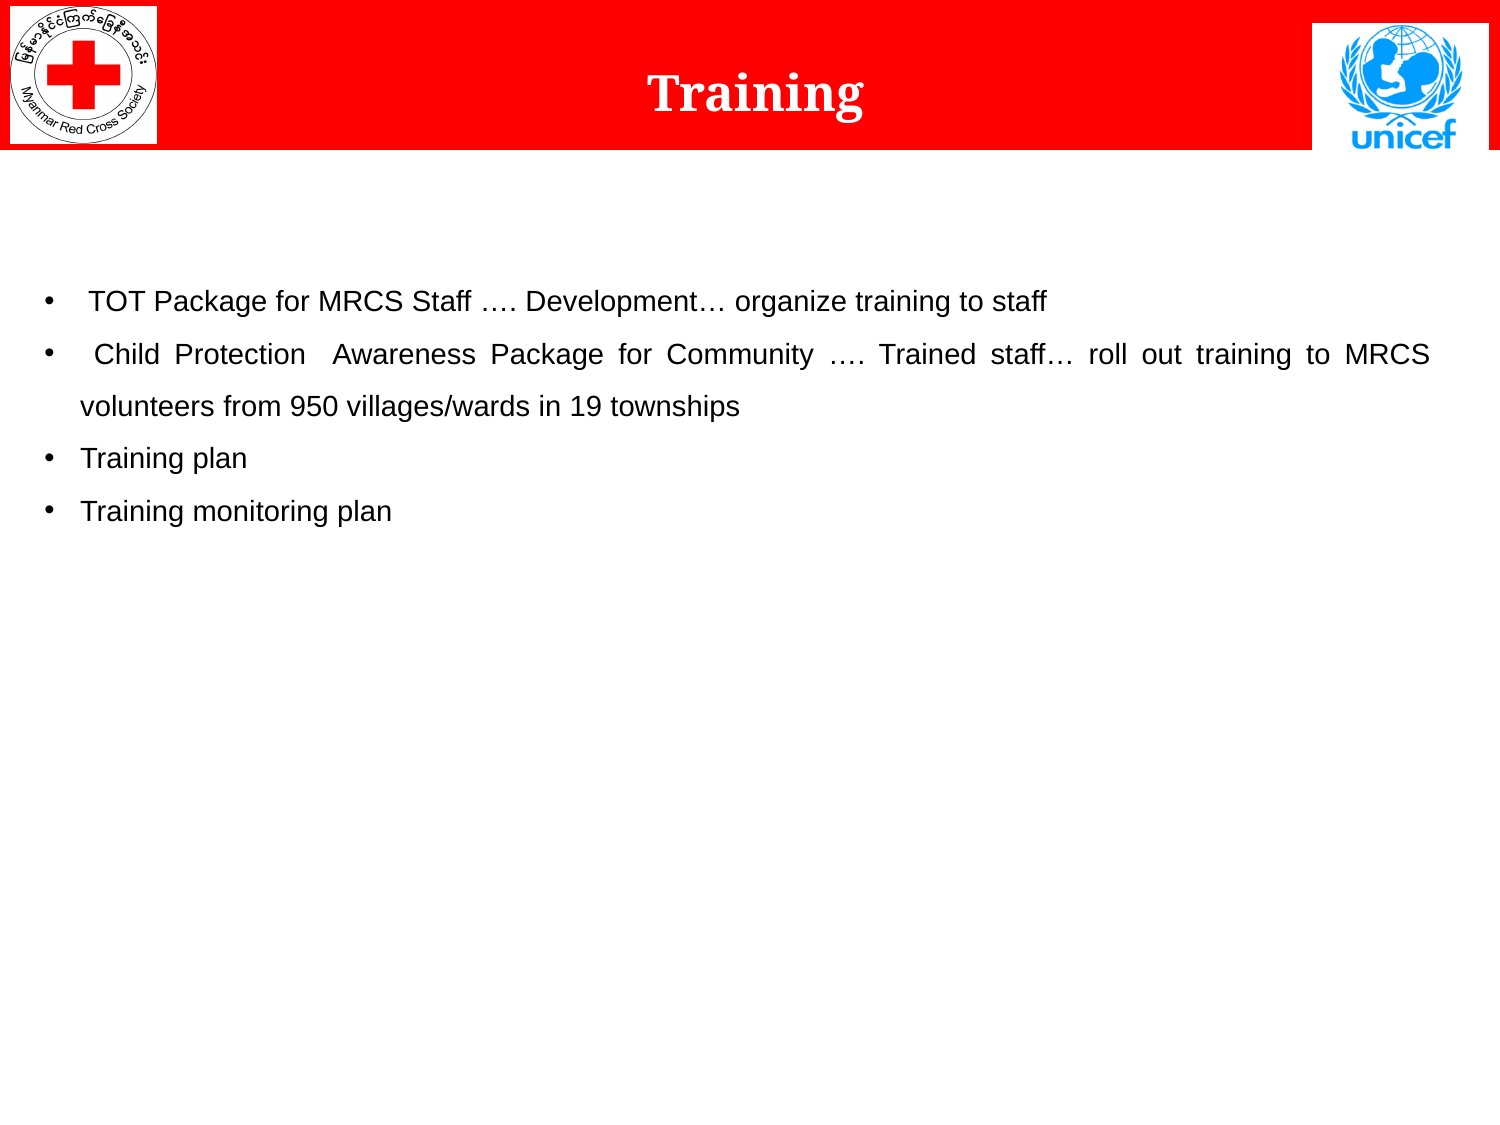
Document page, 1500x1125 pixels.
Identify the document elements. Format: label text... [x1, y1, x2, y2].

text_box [0, 0, 1500, 150]
text_box TOT Package for MRCS Staff …. Development… organize training to staff Child Protection Awareness Package for Community …. Trained staff… roll out training to MRCS volunteers from 950 villages/wards in 19 townships Training plan Training monitoring plan [29, 257, 1447, 668]
picture [1312, 23, 1489, 153]
